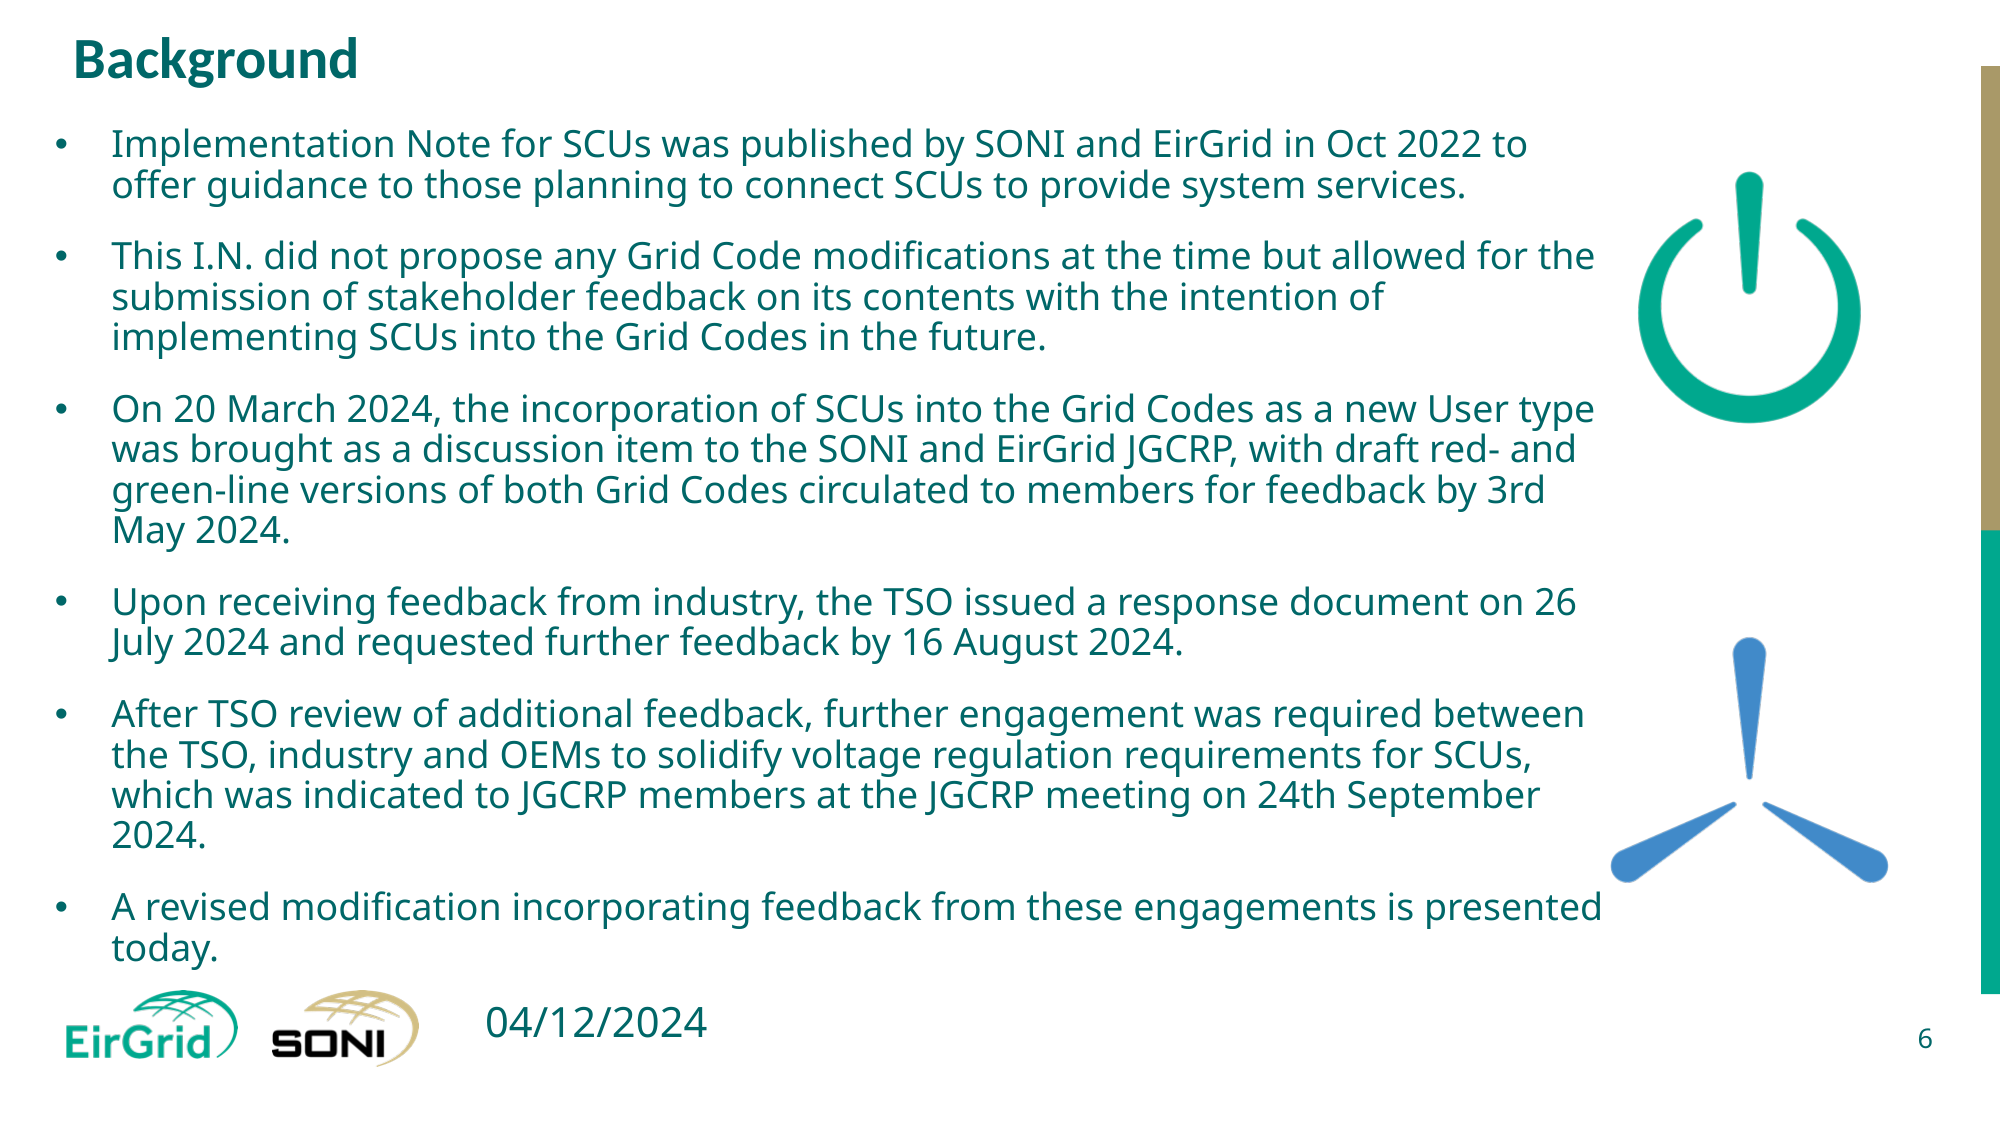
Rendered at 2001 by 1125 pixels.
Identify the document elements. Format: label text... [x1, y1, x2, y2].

slide_number 6 [1858, 992, 1933, 1059]
list Implementation Note for SCUs was published by SONI and EirGrid in Oct 2022 to offer guidance to those planning to connect SCUs to provide system services. This I.N. did not propose any Grid Code modifications at the time but allowed for the submission of stakeholder feedback on its contents with the intention of implementing SCUs into the Grid Codes in the future. On 20 March 2024, the incorporation of SCUs into the Grid Codes as a new User type was brought as a discussion item to the SONI and EirGrid JGCRP, with draft red- and green-line versions of both Grid Codes circulated to members for feedback by 3rd May 2024. Upon receiving feedback from industry, the TSO issued a response document on 26 July 2024 and requested further feedback by 16 August 2024. After TSO review of additional feedback, further engagement was required between the TSO, industry and OEMs to solidify voltage regulation requirements for SCUs, which was indicated to JGCRP members at the JGCRP meeting on 24th September 2024. A revised modification incorporating feedback from these engagements is presented today. [54, 125, 1614, 933]
title Background [73, 28, 1426, 125]
picture [66, 990, 238, 1059]
text_box 04/12/2024 [485, 1001, 847, 1059]
picture [272, 990, 419, 1067]
picture [1518, 66, 1981, 992]
